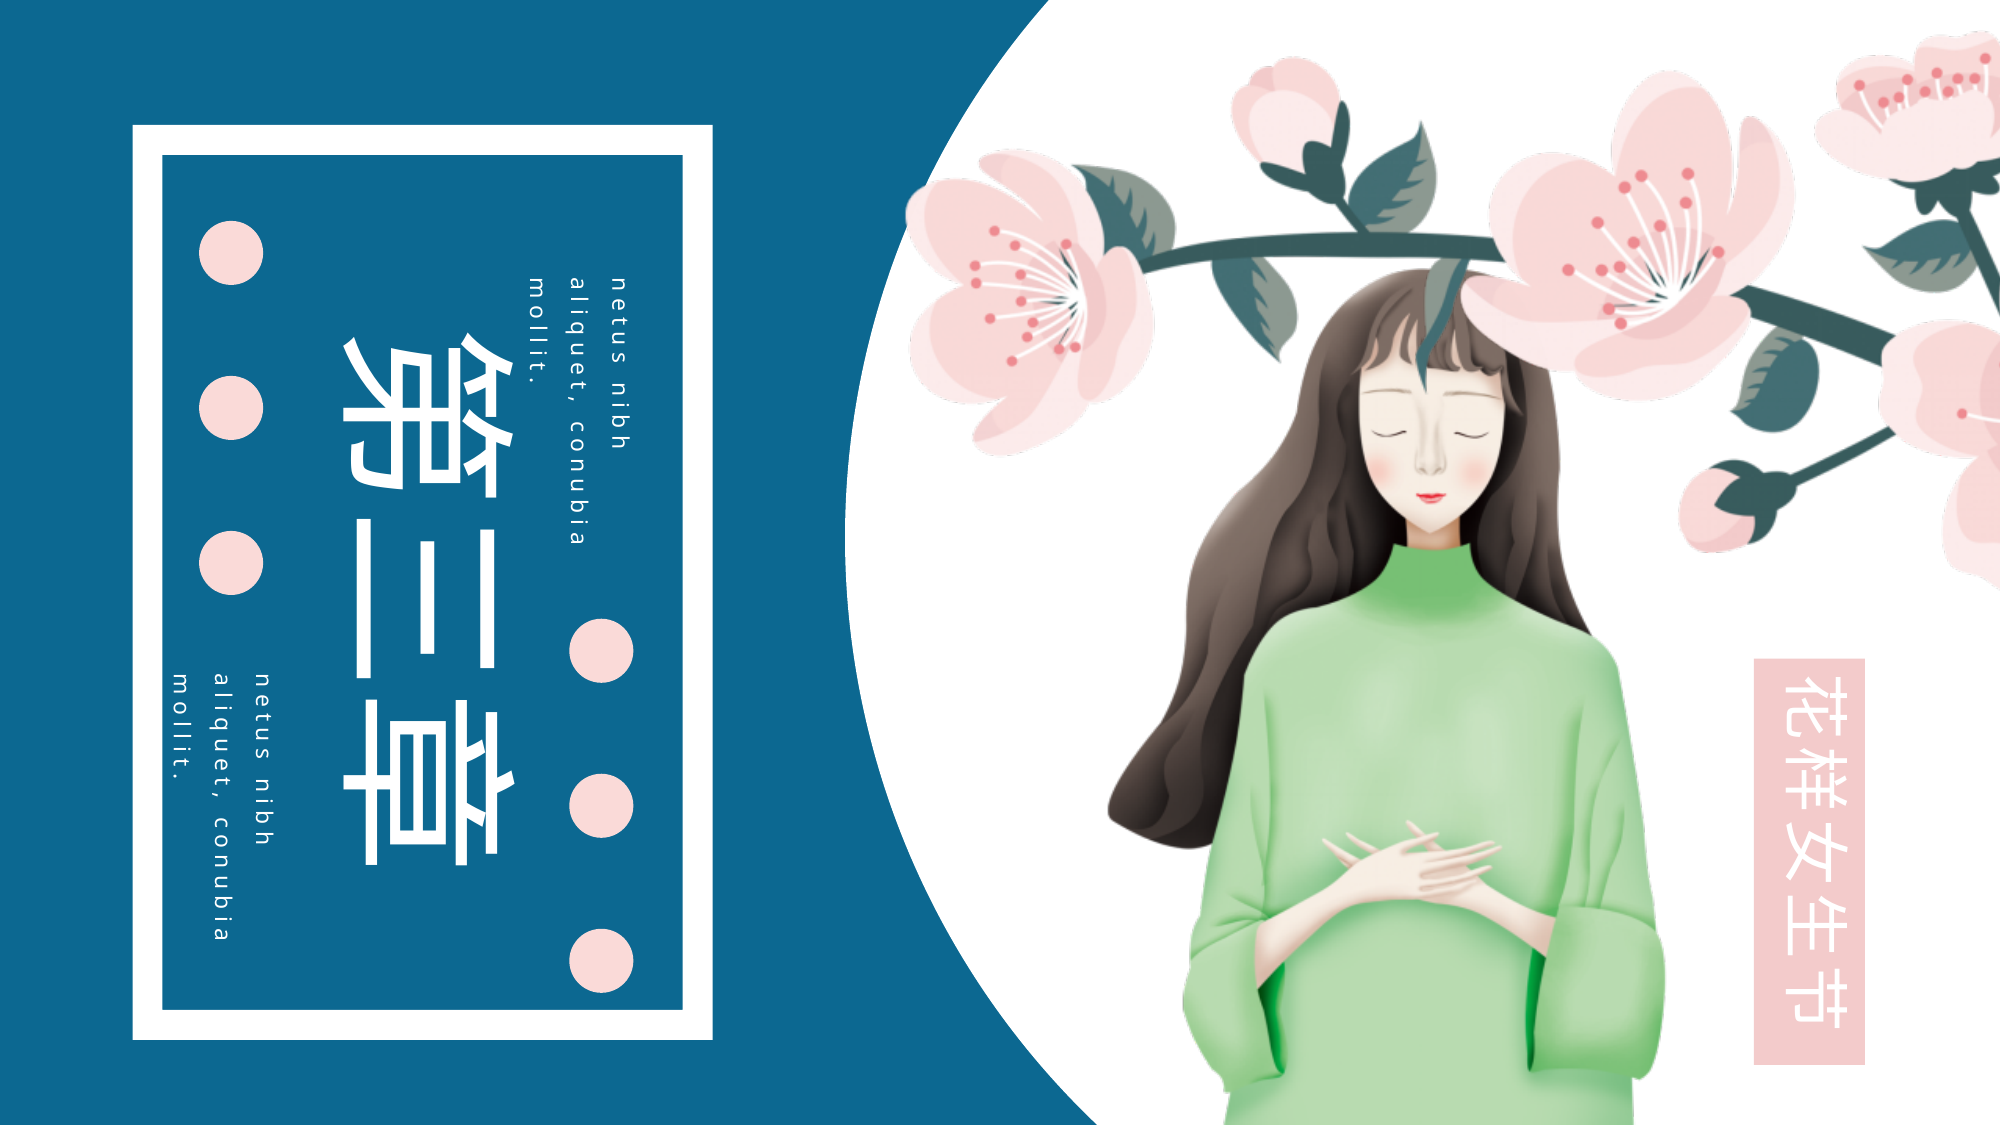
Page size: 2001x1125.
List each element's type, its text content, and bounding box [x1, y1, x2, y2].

picture [895, 0, 2000, 1125]
text_box [131, 124, 714, 1041]
text_box [843, 254, 1091, 1121]
text_box 第三章 [296, 309, 549, 903]
text_box 花样女生节 [1753, 756, 1865, 1065]
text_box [199, 220, 264, 595]
text_box netus nibh aliquet, conubia mollit. [186, 658, 301, 993]
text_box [569, 618, 634, 993]
text_box [1706, 756, 2000, 1125]
text_box netus nibh aliquet, conubia mollit. [542, 262, 657, 597]
